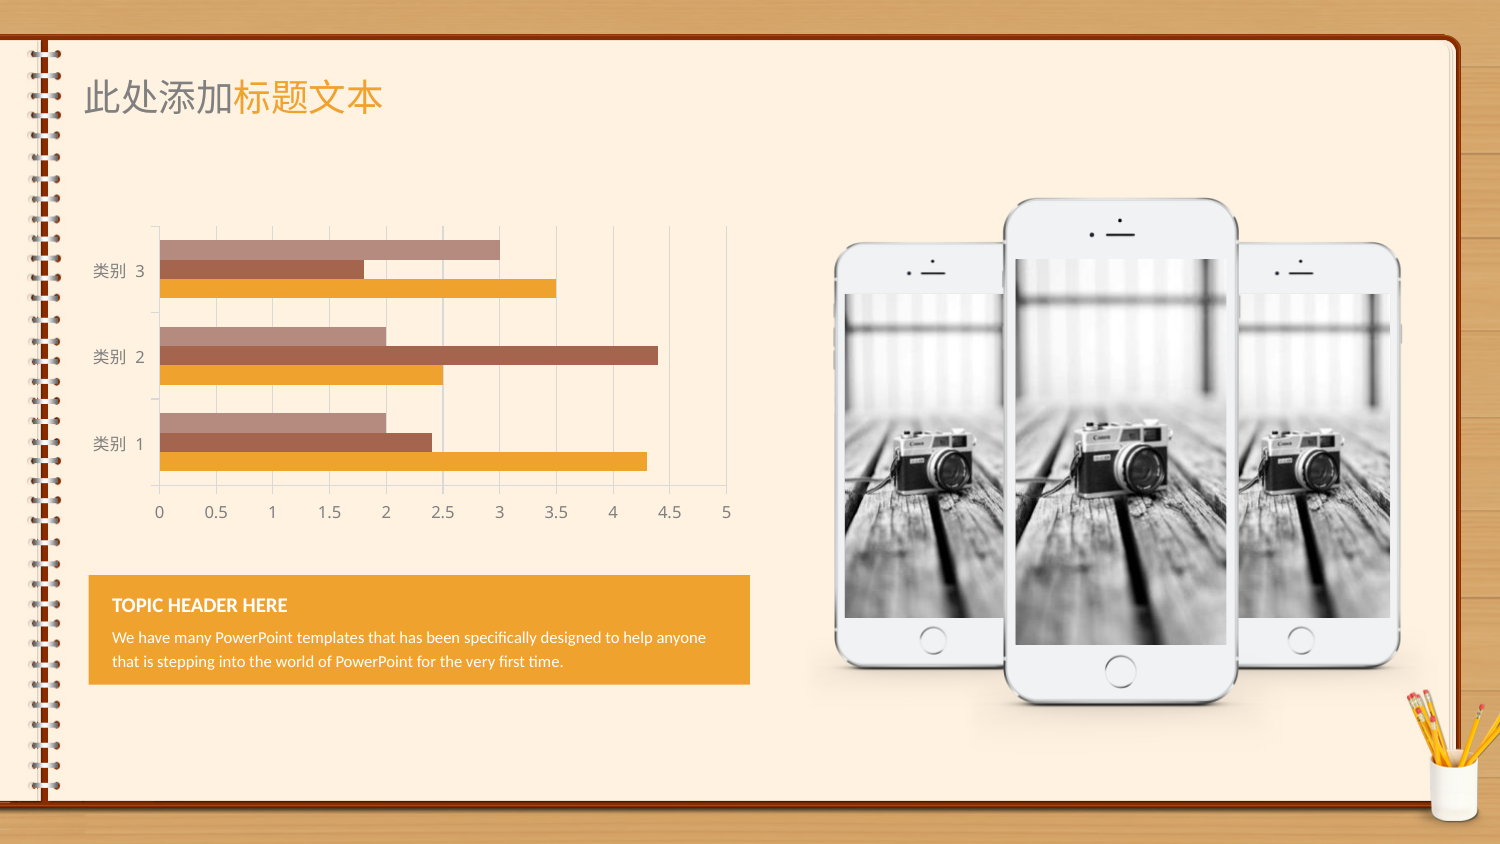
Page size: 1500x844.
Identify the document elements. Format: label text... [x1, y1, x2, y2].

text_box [961, 194, 1288, 759]
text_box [799, 239, 956, 714]
picture [0, 0, 1500, 844]
text_box [86, 573, 752, 687]
text_box 此处添加标题文本 [83, 74, 438, 120]
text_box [1293, 239, 1442, 714]
text_box TOPIC HEADER HERE We have many PowerPoint templates that has been specifically designed to help anyone that is stepping into the world of PowerPoint for the very first time. [112, 586, 727, 671]
chart [79, 219, 745, 531]
